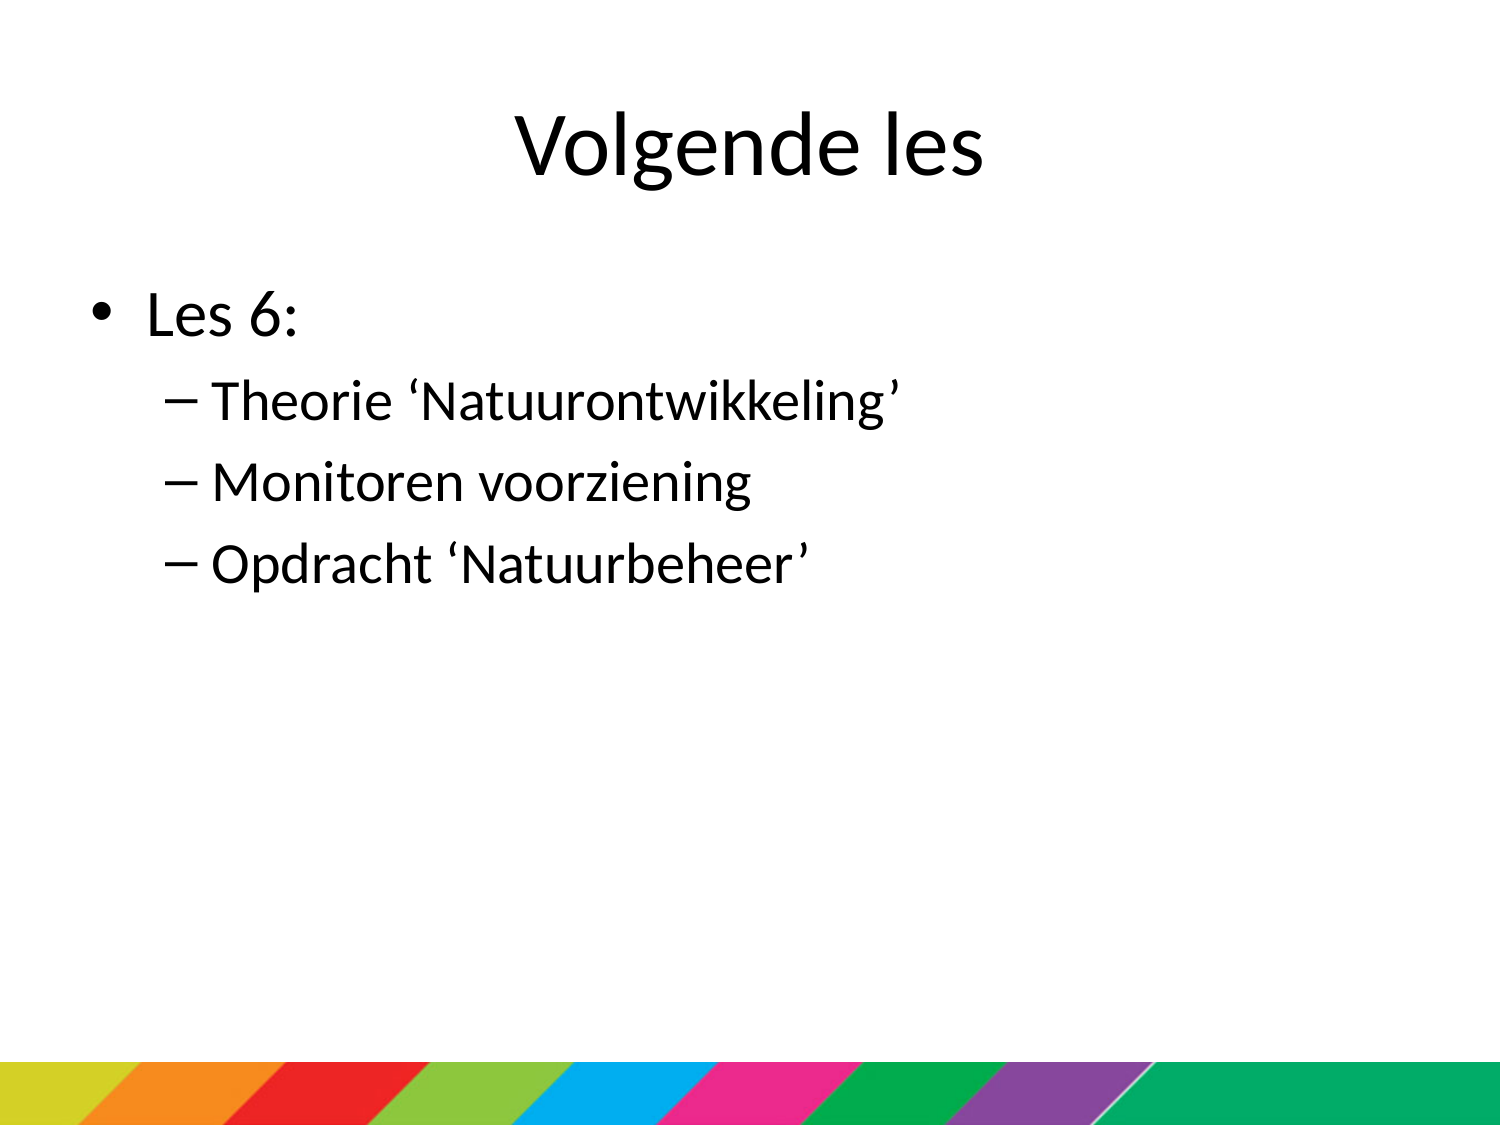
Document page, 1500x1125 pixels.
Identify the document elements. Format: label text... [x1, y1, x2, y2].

title Volgende les [75, 45, 1425, 233]
picture [0, 1062, 574, 1125]
picture [656, 1062, 1500, 1125]
list Les 6: Theorie ‘Natuurontwikkeling’ Monitoren voorziening Opdracht ‘Natuurbeheer’ [75, 262, 1425, 1005]
